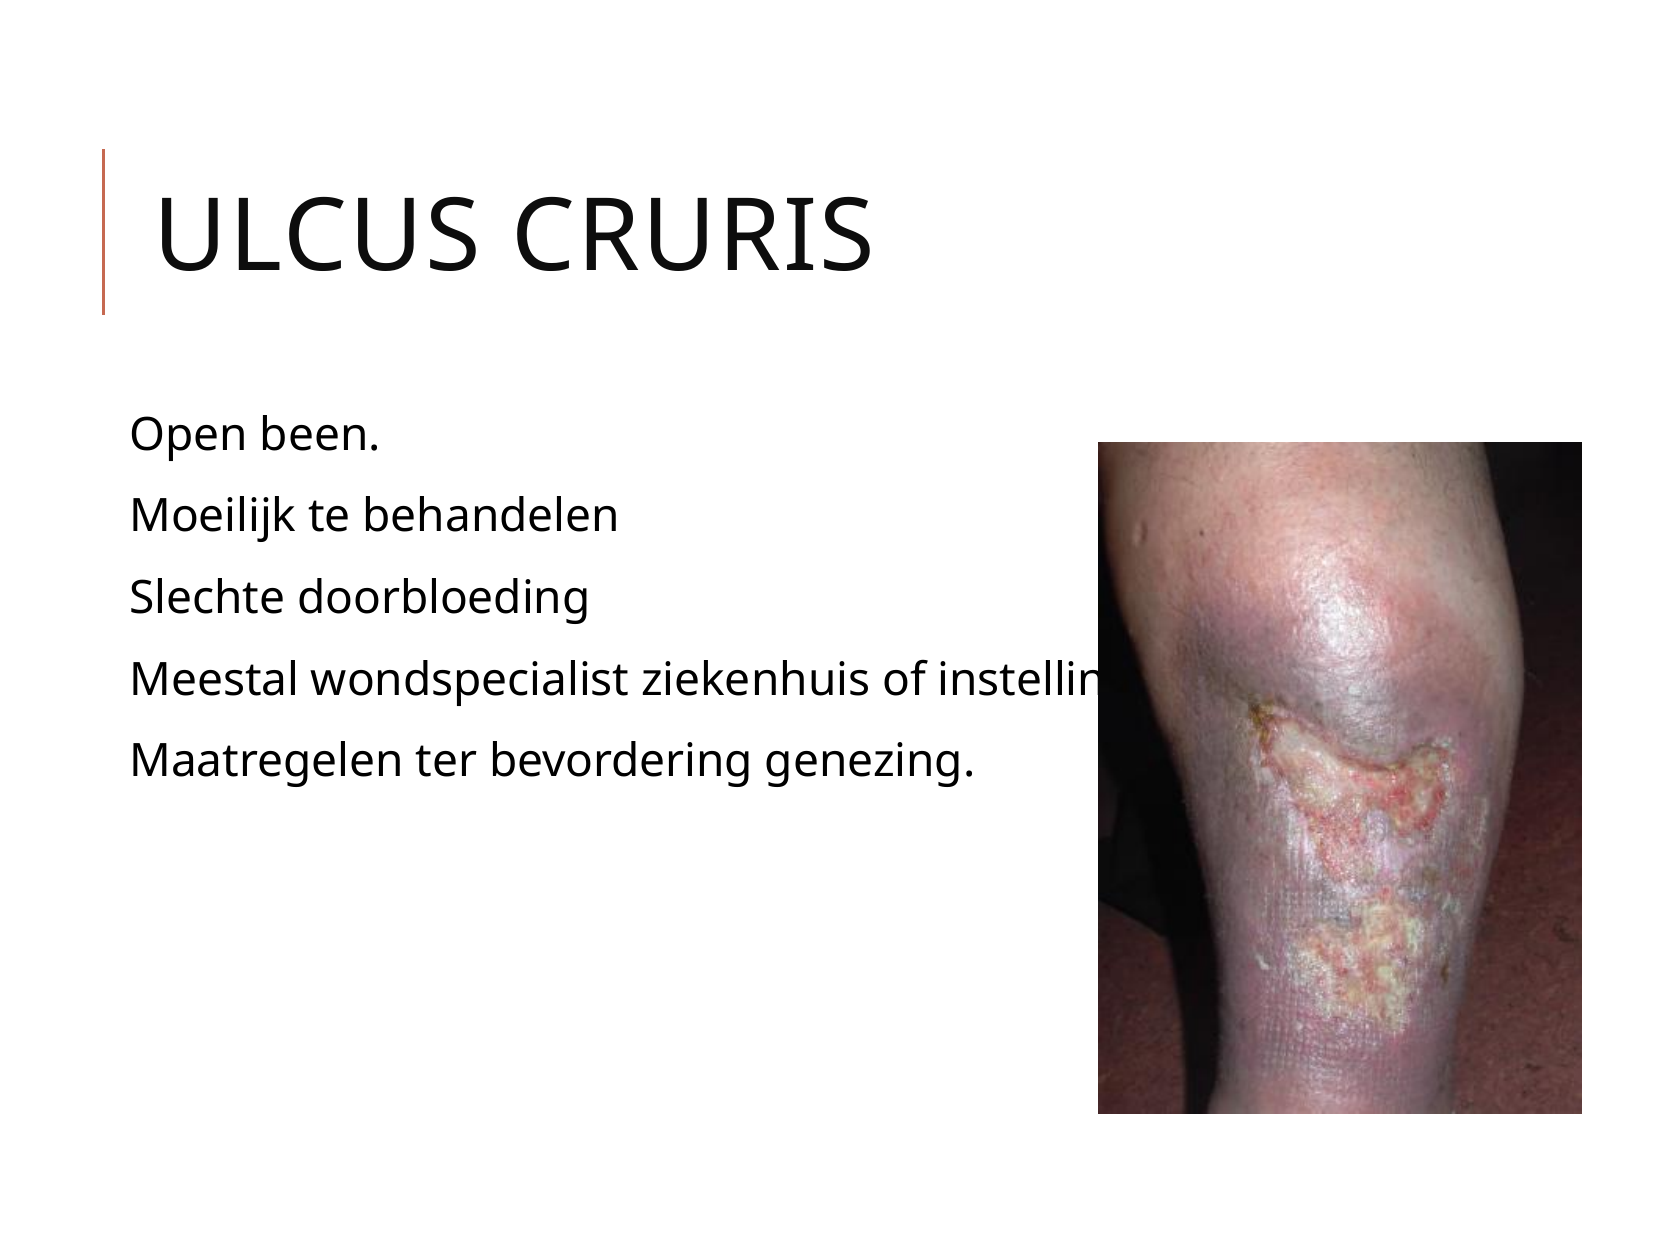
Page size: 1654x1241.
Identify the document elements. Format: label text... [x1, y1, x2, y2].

list Open been. Moeilijk te behandelen Slechte doorbloeding Meestal wondspecialist ziekenhuis of instelling Maatregelen ter bevordering genezing. [105, 402, 1383, 1060]
picture [1098, 442, 1582, 1114]
title ULCUS CRURIS [138, 105, 1458, 377]
